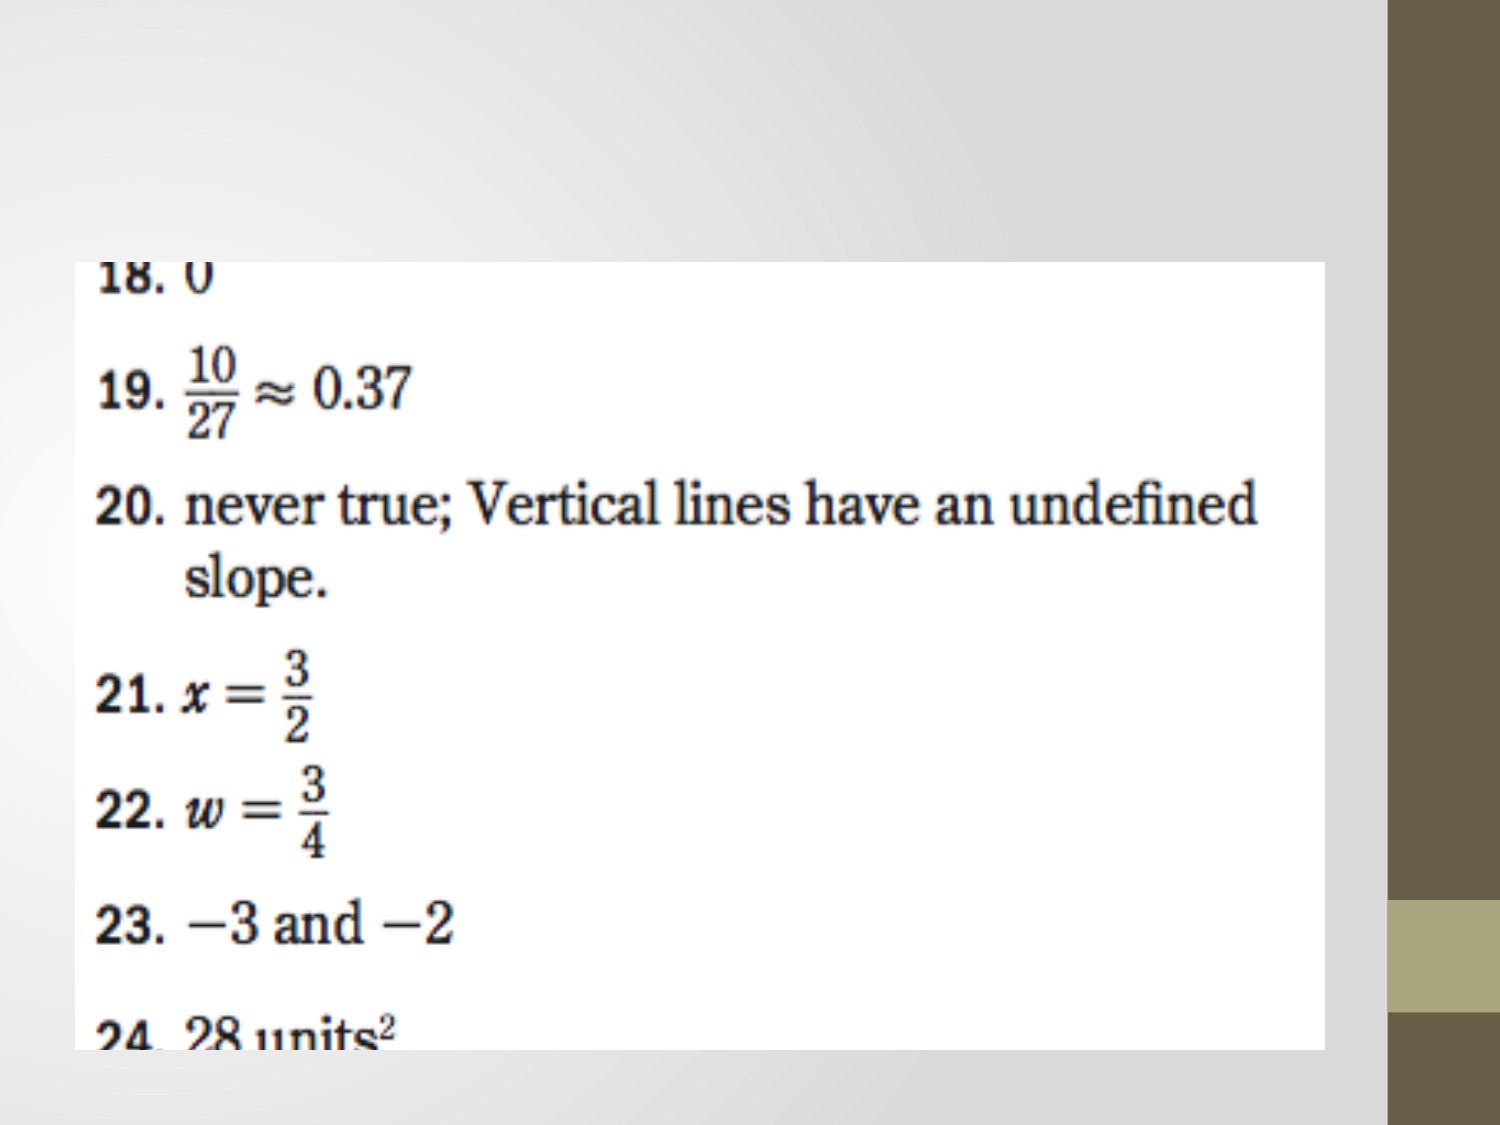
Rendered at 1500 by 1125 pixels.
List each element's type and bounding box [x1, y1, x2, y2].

list [74, 261, 1326, 1051]
